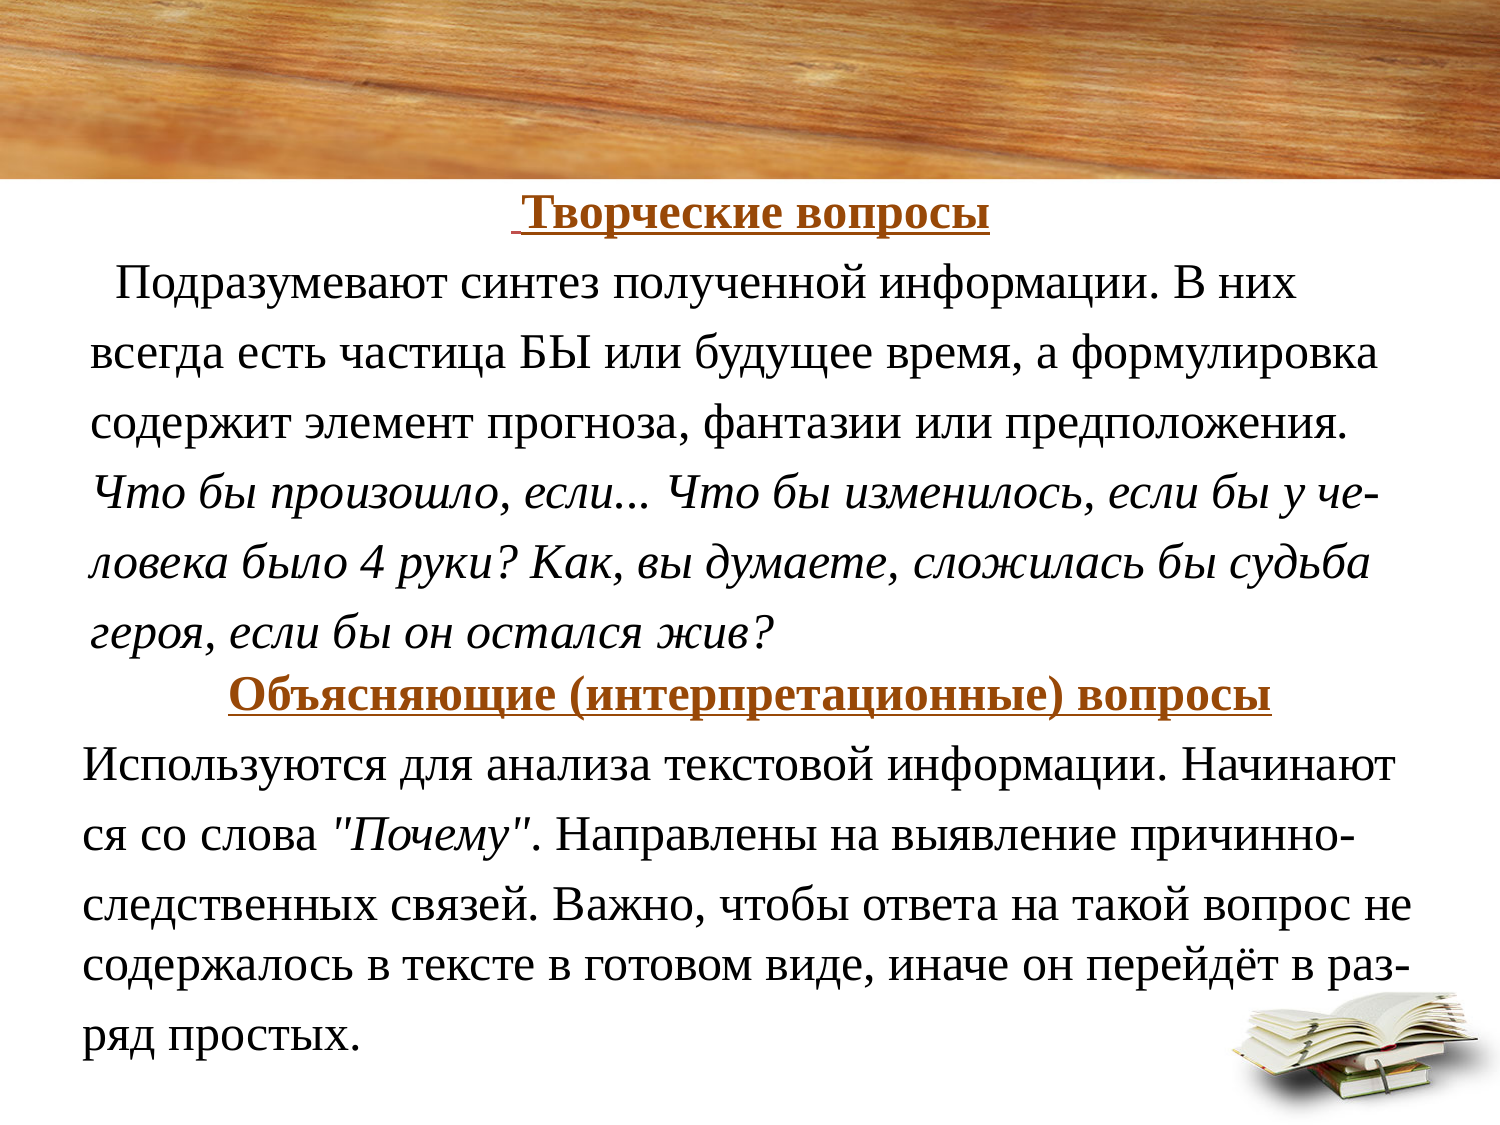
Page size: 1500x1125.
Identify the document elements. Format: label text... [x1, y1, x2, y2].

list Творческие вопросы Подразумевают синтез полученной информации. В них всегда есть частица БЫ или будущее время, а формулировка содержит элемент прогноза, фантазии или предположения. Что бы произошло, если... Что бы изменилось, если бы у че- ловека было 4 руки? Как, вы думаете, сложилась бы судьба героя, если бы он остался жив? [75, 184, 1426, 653]
picture [0, 0, 1500, 1125]
list Объясняющие (интерпретационные) вопросы Используются для анализа текстовой информации. Начинают ся со слова "Почему". Направлены на выявление причинно- следственных связей. Важно, чтобы ответа на такой вопрос не содержалось в тексте в готовом виде, иначе он перейдёт в раз- ряд простых. [17, 653, 1445, 1099]
